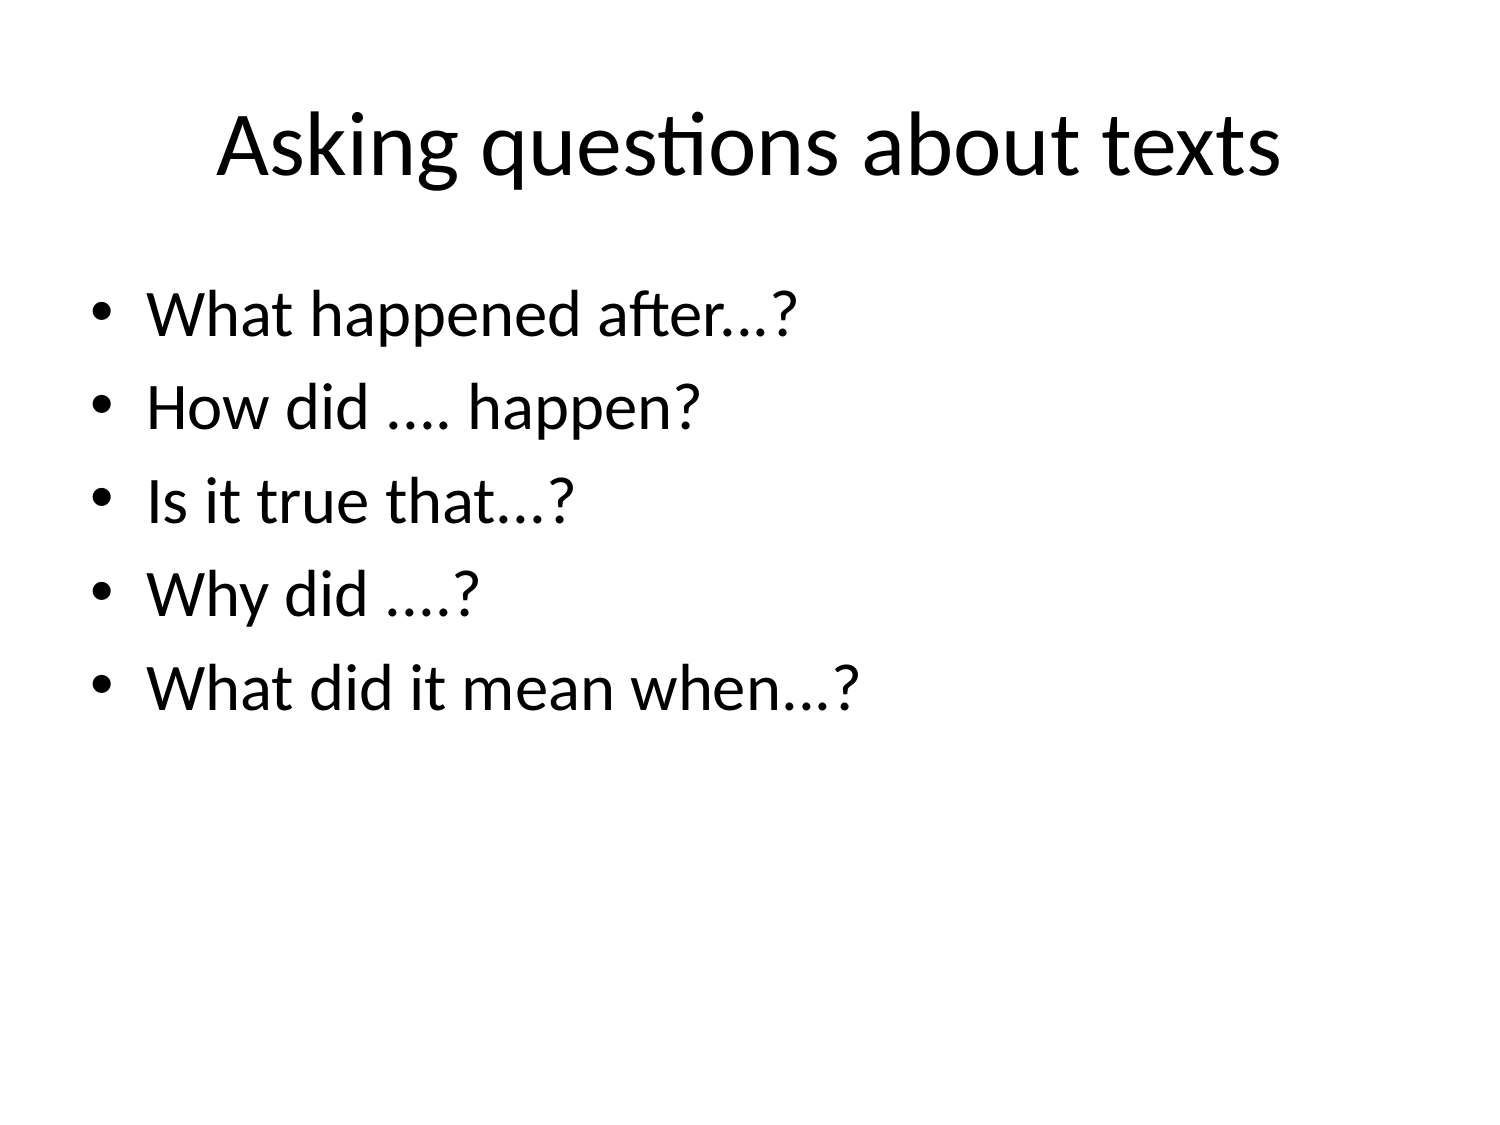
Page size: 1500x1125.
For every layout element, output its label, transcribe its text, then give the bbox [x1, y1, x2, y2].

title Asking questions about texts [75, 45, 1425, 233]
list What happened after...? How did .... happen? Is it true that...? Why did ....? What did it mean when...? [75, 262, 1425, 1005]
